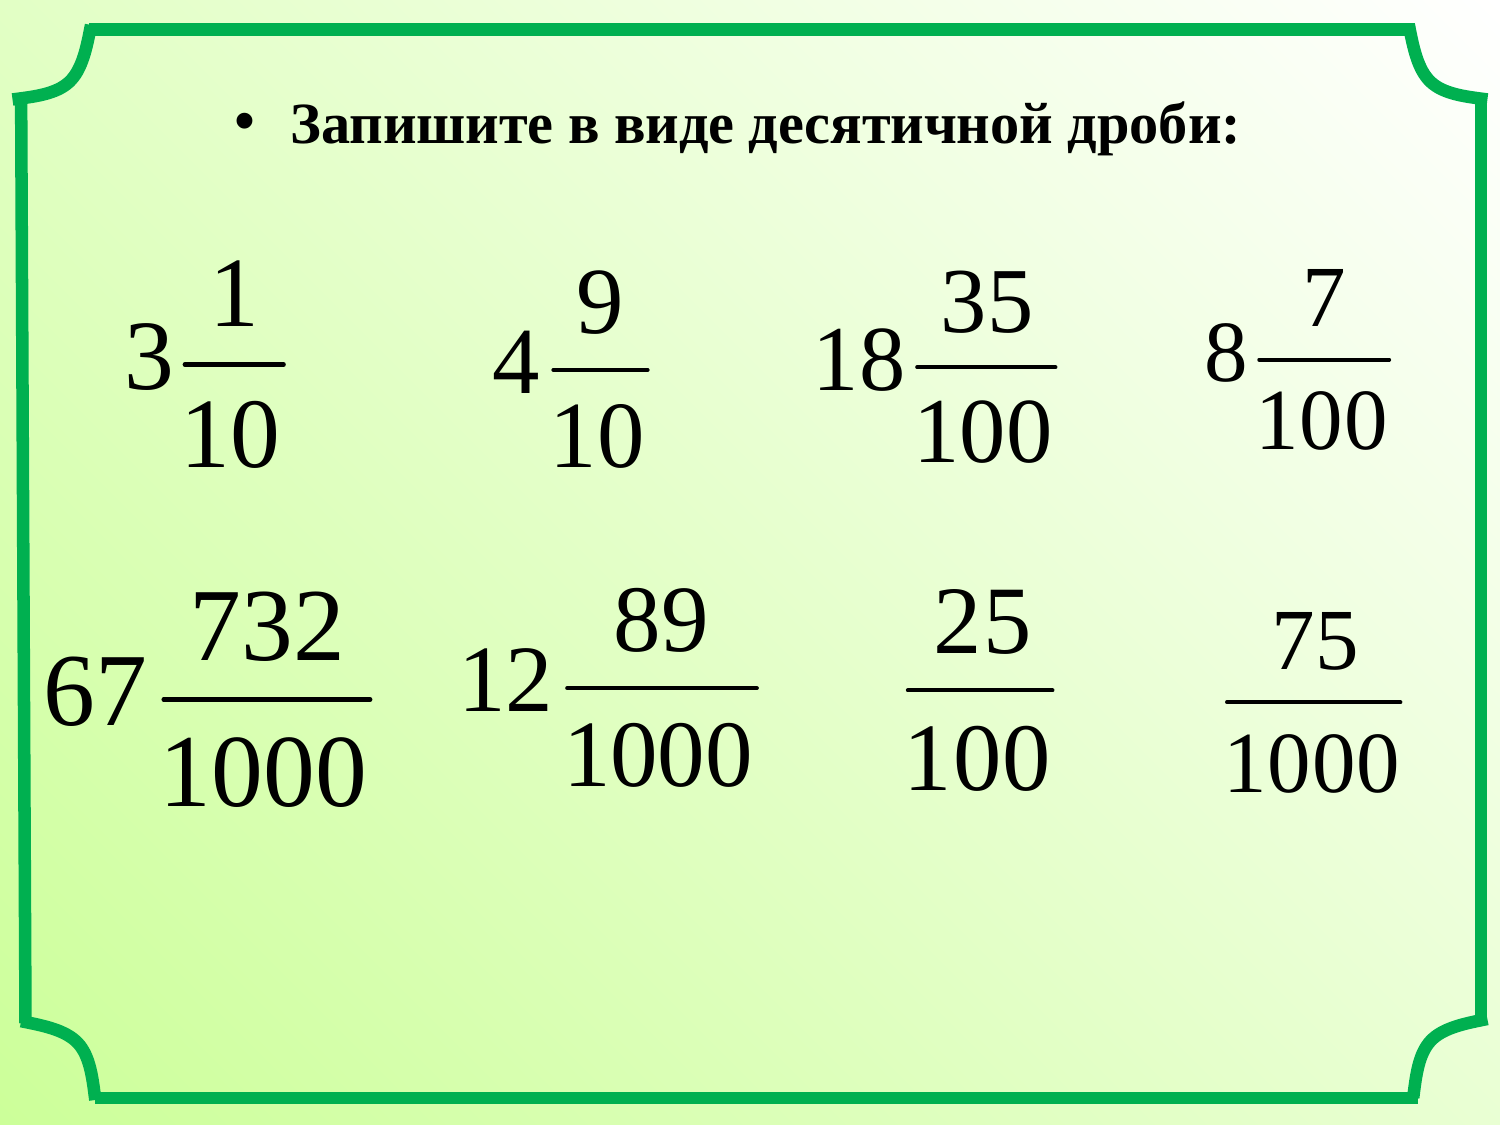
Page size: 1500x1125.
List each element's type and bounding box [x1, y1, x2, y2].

text_box [477, 243, 669, 489]
text_box [29, 561, 393, 830]
text_box [1212, 585, 1416, 812]
text_box [808, 243, 1072, 484]
text_box [454, 561, 780, 808]
text_box [12, 24, 1488, 1101]
text_box [1195, 243, 1407, 469]
text_box [891, 561, 1070, 812]
text_box [111, 231, 304, 490]
